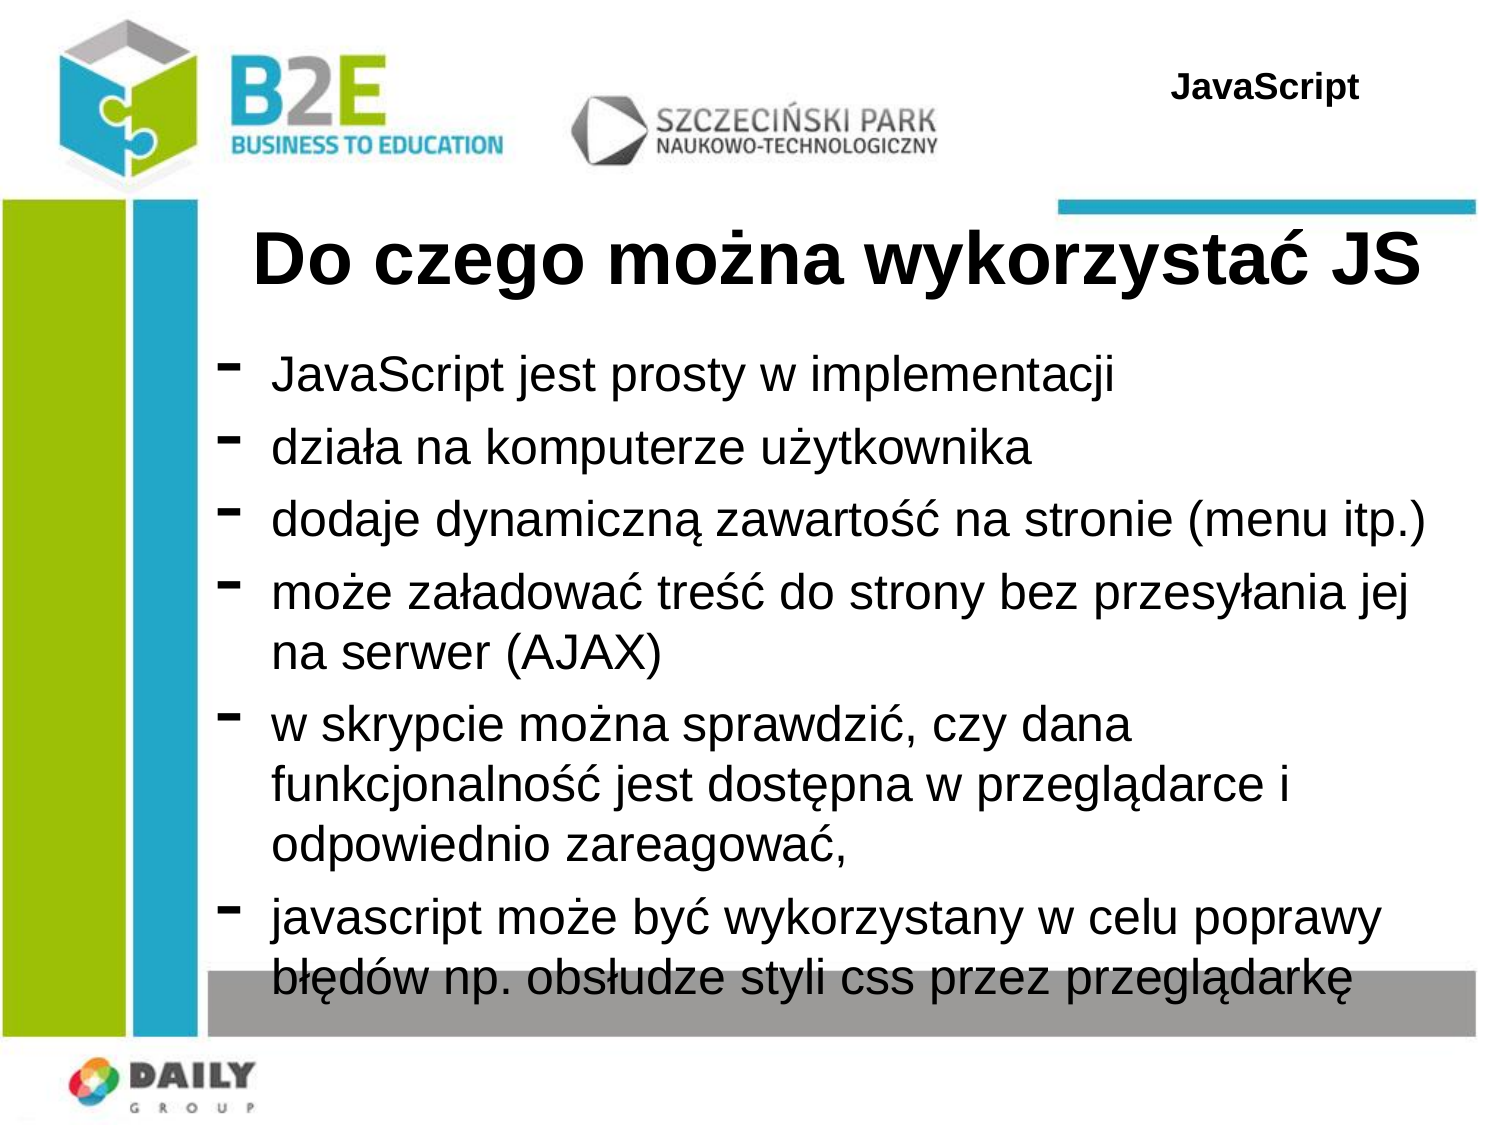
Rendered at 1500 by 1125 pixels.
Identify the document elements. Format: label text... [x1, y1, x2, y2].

title Do czego można wykorzystać JS [200, 218, 1473, 315]
list JavaScript jest prosty w implementacji działa na komputerze użytkownika dodaje dynamiczną zawartość na stronie (menu itp.) może załadować treść do strony bez przesyłania jej na serwer (AJAX) w skrypcie można sprawdzić, czy dana funkcjonalność jest dostępna w przeglądarce i odpowiednio zareagować, javascript może być wykorzystany w celu poprawy błędów np. obsłudze styli css przez przeglądarkę [200, 326, 1473, 966]
text_box JavaScript [1155, 54, 1375, 115]
picture [0, 0, 1500, 1125]
